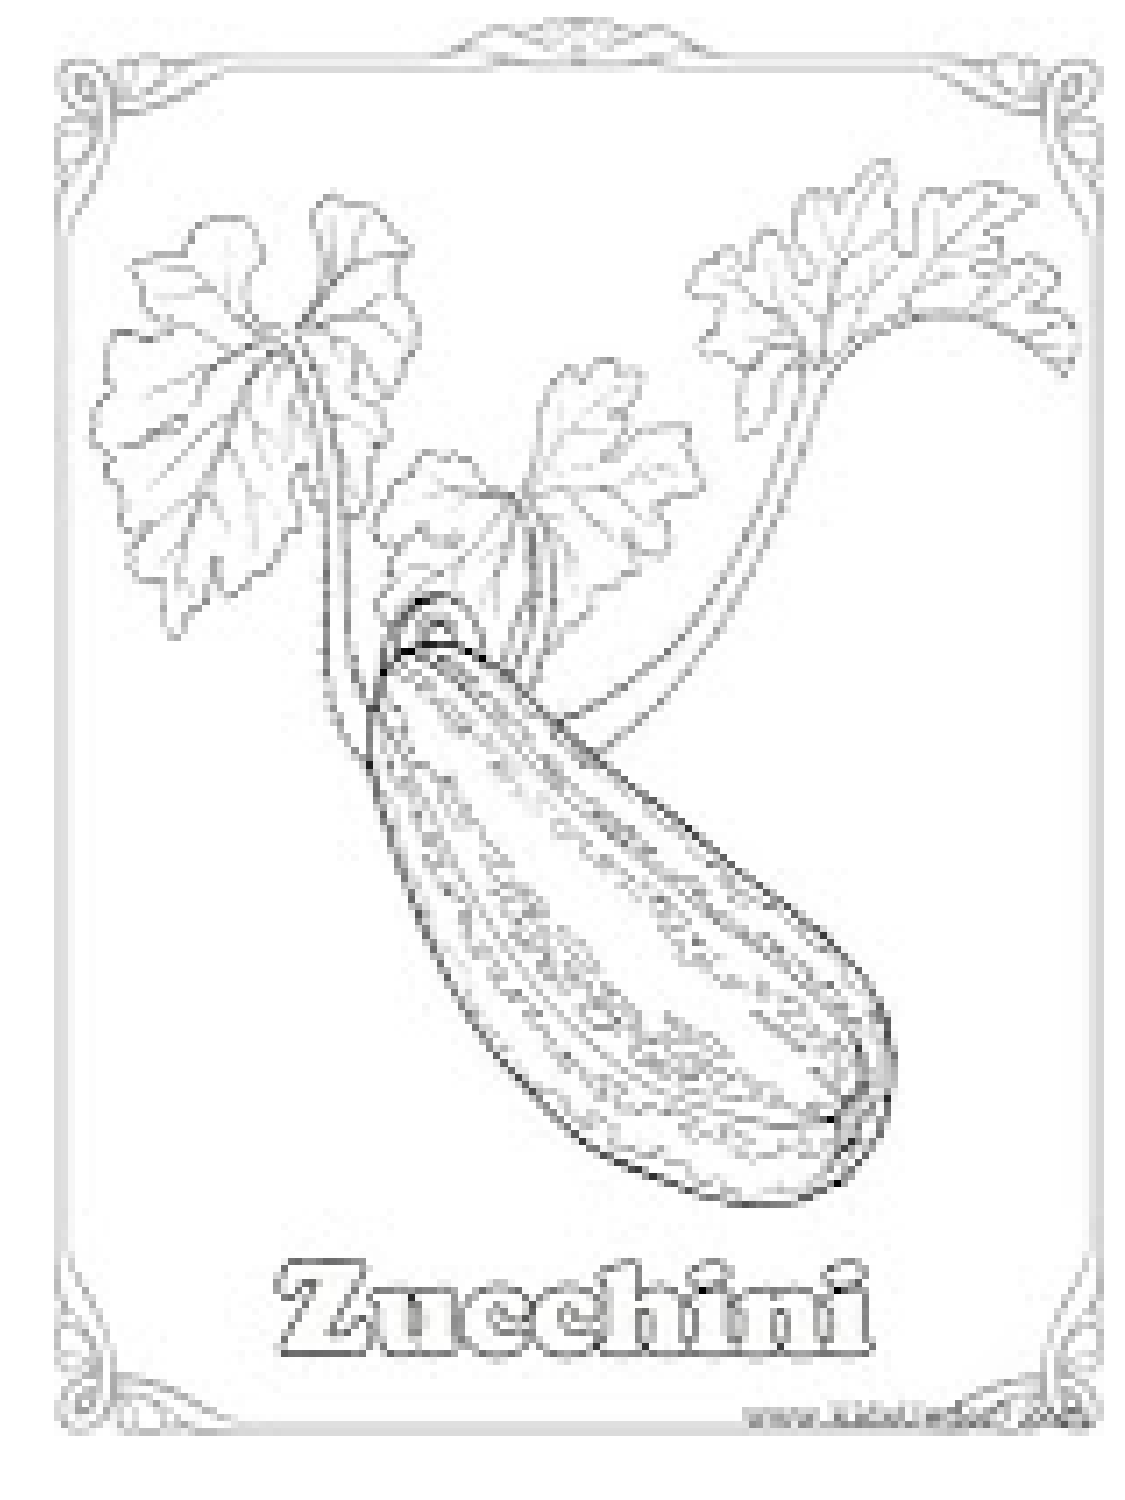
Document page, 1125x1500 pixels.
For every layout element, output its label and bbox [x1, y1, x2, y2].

picture [54, 17, 1104, 1436]
